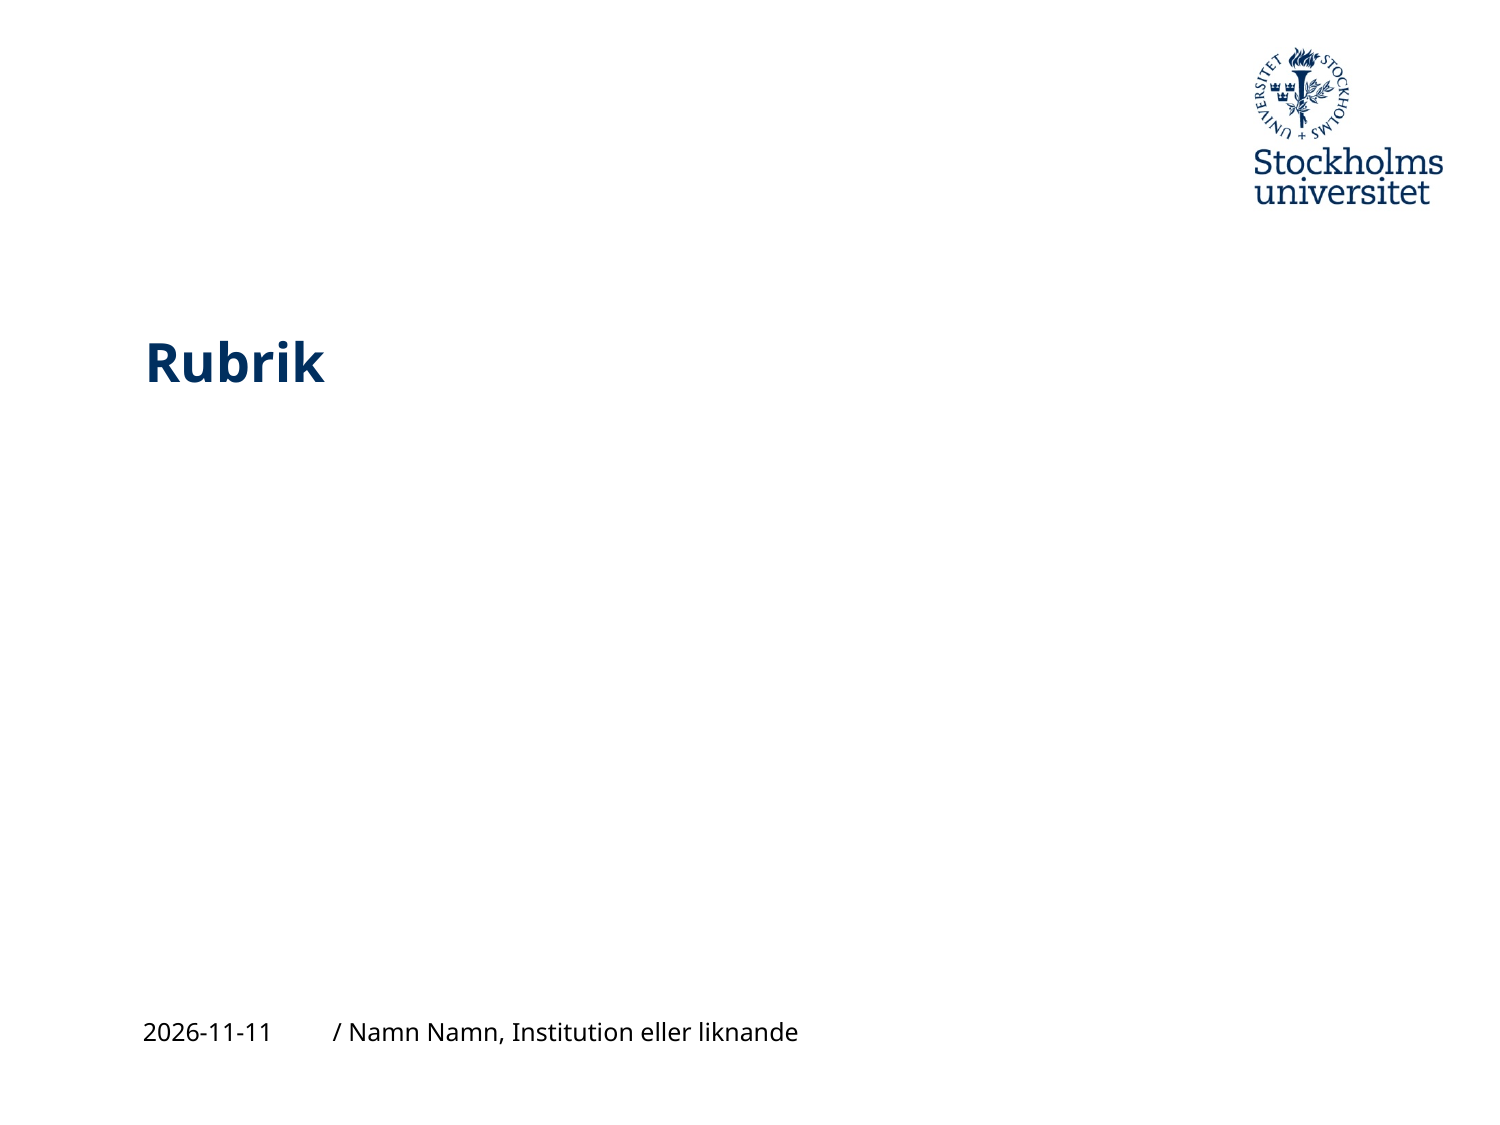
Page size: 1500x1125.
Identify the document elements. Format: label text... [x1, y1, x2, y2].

picture [1253, 47, 1443, 213]
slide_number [127, 1008, 313, 1056]
title Rubrik [129, 318, 900, 450]
footer / Namn Namn, Institution eller liknande [317, 1008, 1055, 1095]
